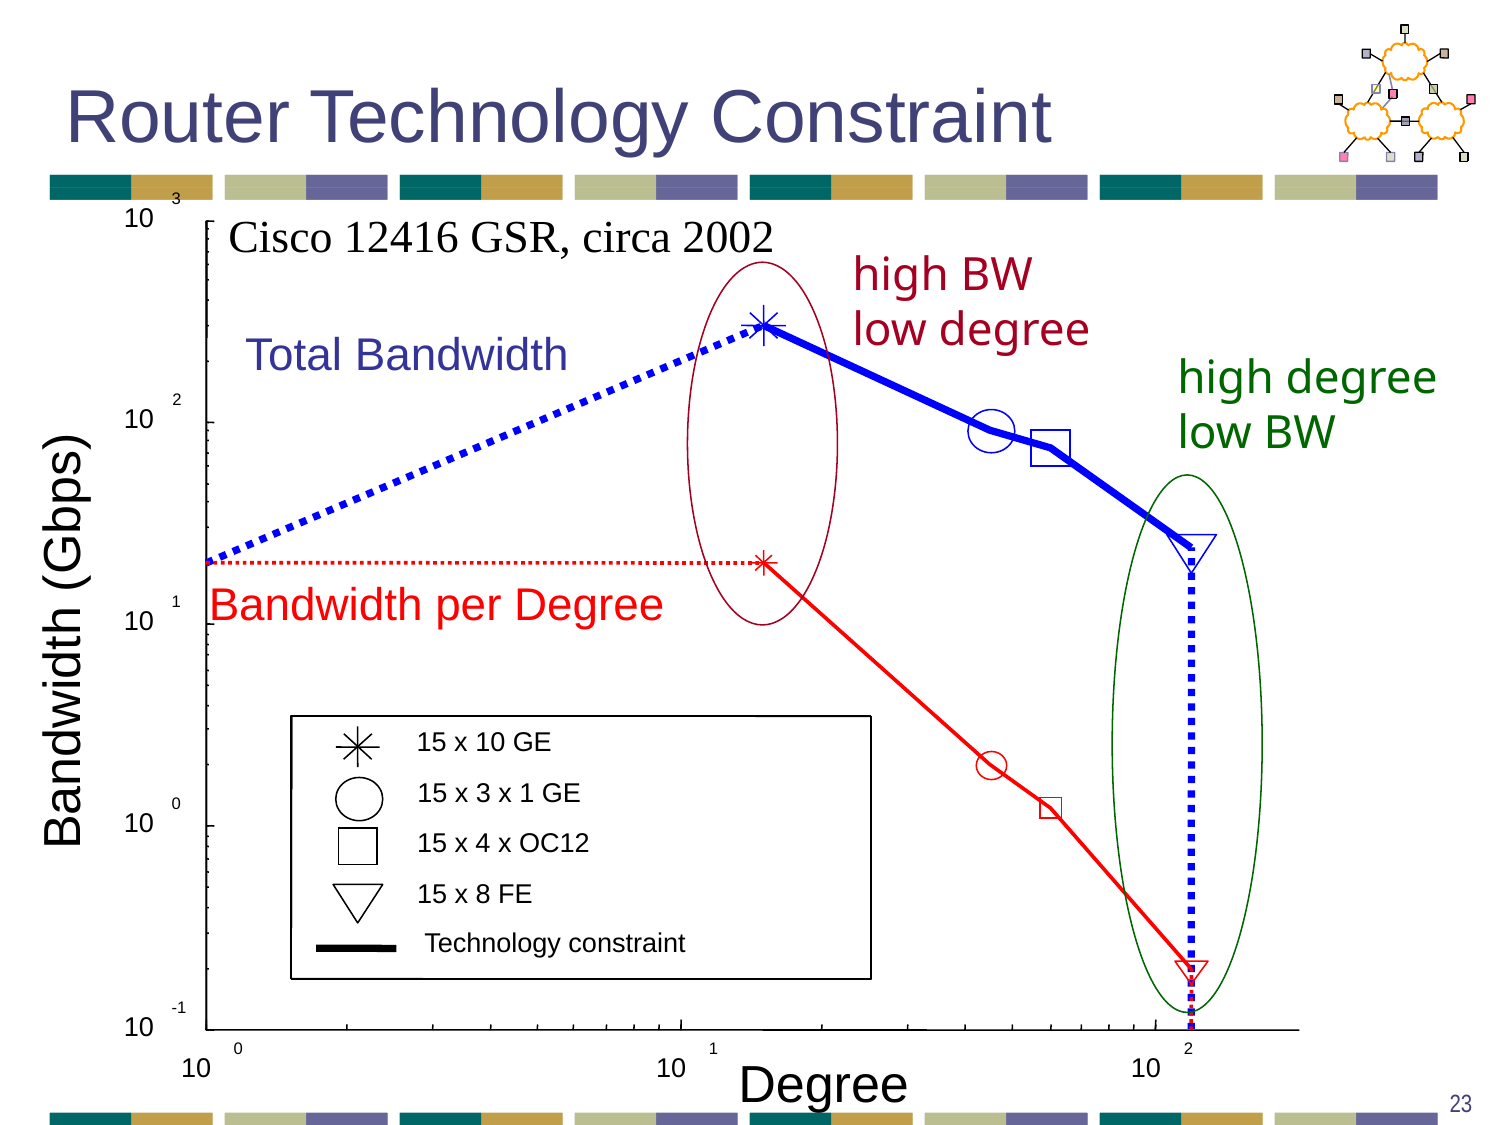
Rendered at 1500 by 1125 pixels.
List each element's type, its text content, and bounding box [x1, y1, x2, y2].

title Router Technology Constraint [50, 62, 1438, 163]
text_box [290, 715, 871, 980]
text_box [219, 269, 1107, 1017]
text_box [1039, 797, 1062, 819]
text_box Total Bandwidth [245, 324, 582, 381]
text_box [28, 187, 215, 1043]
text_box [976, 766, 991, 780]
text_box Bandwidth per Degree [219, 575, 678, 631]
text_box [1111, 339, 1463, 1013]
slide_number 23 [1174, 1049, 1488, 1125]
text_box [789, 221, 1300, 338]
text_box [180, 1019, 1300, 1114]
text_box [981, 751, 1007, 774]
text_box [687, 236, 1126, 626]
text_box [838, 634, 1106, 888]
text_box Cisco 12416 GSR, circa 2002 [219, 200, 789, 269]
